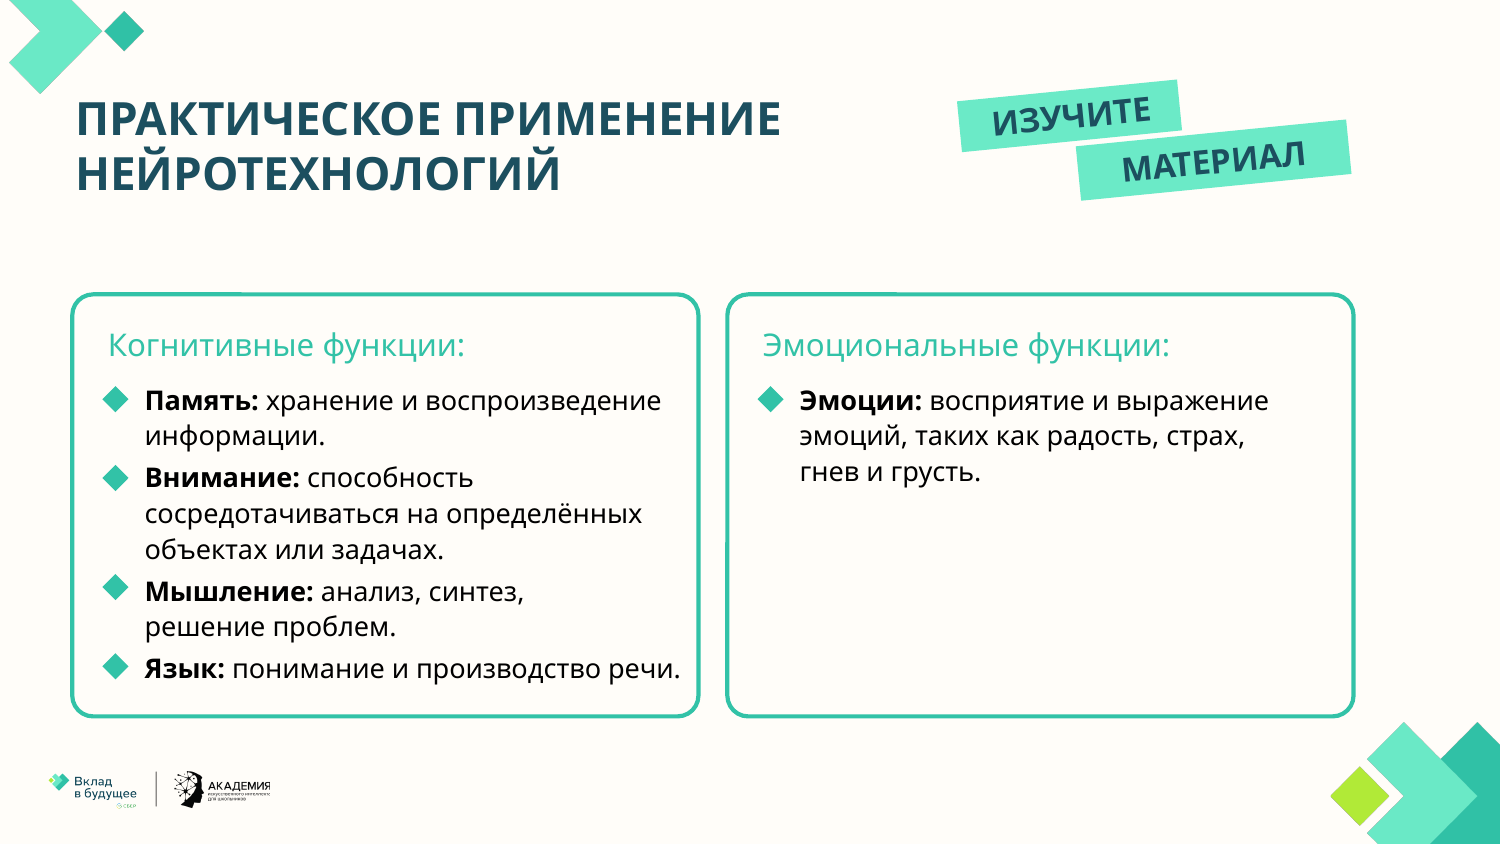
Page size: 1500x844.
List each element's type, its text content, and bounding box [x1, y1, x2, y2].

text_box Когнитивные функции: [100, 314, 506, 371]
picture [1330, 722, 1500, 844]
text_box Эмоциональные функции: [755, 314, 1320, 371]
text_box [956, 100, 973, 153]
text_box ПРАКТИЧЕСКОЕ ПРИМЕНЕНИЕ НЕЙРОТЕХНОЛОГИЙ [69, 84, 1086, 206]
picture [31, 755, 271, 826]
text_box ИЗУЧИТЕ [968, 78, 1174, 153]
text_box [1169, 79, 1183, 132]
text_box [102, 386, 129, 413]
text_box [102, 464, 129, 492]
picture [9, 0, 144, 94]
text_box [757, 386, 784, 413]
text_box [727, 294, 1354, 717]
text_box [72, 294, 699, 717]
text_box Память: хранение и воспроизведение информации. Внимание: способность сосредотачиваться на определённых объектах или задачах. Мышление: анализ, синтез, решение проблем. Язык: понимание и производство речи. [137, 372, 696, 692]
text_box Эмоции: восприятие и выражение эмоций, таких как радость, страх, гнев и грусть. [792, 372, 1339, 495]
text_box [102, 653, 129, 680]
text_box МАТЕРИАЛ [1075, 119, 1352, 201]
text_box [102, 573, 129, 601]
